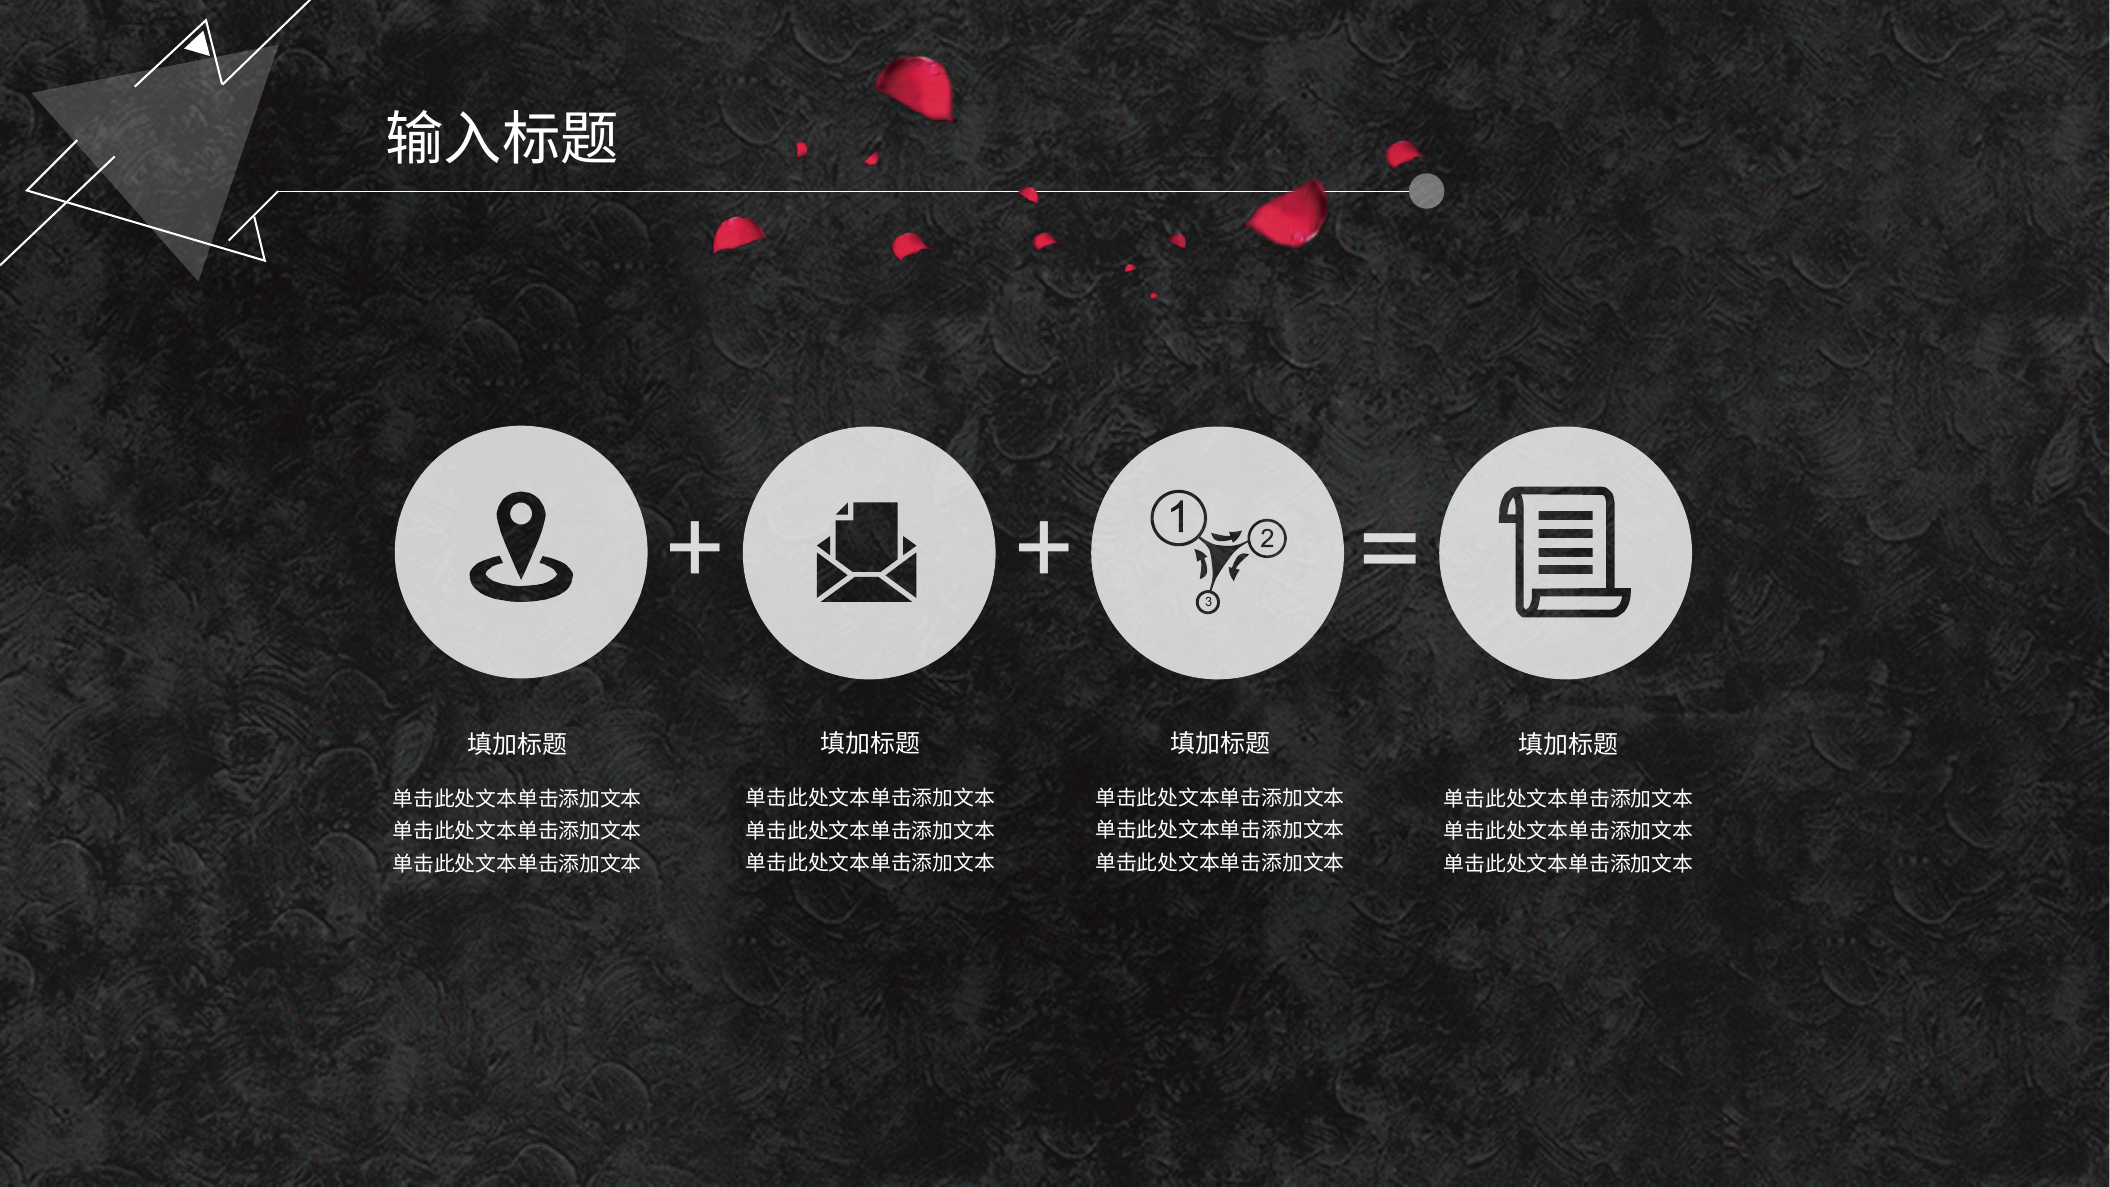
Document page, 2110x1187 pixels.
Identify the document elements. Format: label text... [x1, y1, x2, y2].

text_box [469, 491, 573, 602]
text_box 单击此处文本单击添加文本单击此处文本单击添加文本单击此处文本单击添加文本 [1441, 770, 1696, 876]
text_box 填加标题 [1072, 719, 1369, 758]
picture [0, 0, 2110, 1187]
text_box 单击此处文本单击添加文本单击此处文本单击添加文本单击此处文本单击添加文本 [1092, 769, 1347, 875]
text_box [394, 425, 629, 679]
text_box [760, 426, 978, 680]
text_box [1109, 426, 1326, 680]
text_box 单击此处文本单击添加文本单击此处文本单击添加文本单击此处文本单击添加文本 [390, 770, 645, 876]
text_box [1457, 426, 1693, 680]
text_box 填加标题 [1420, 720, 1718, 759]
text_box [816, 502, 917, 602]
text_box = [1321, 469, 1459, 619]
text_box [1150, 489, 1287, 615]
text_box + [975, 467, 1112, 618]
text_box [1498, 486, 1631, 618]
text_box 填加标题 [369, 720, 667, 759]
text_box + [627, 467, 764, 618]
text_box 单击此处文本单击添加文本单击此处文本单击添加文本单击此处文本单击添加文本 [743, 770, 998, 875]
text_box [0, 0, 1500, 357]
text_box 填加标题 [722, 720, 1019, 758]
